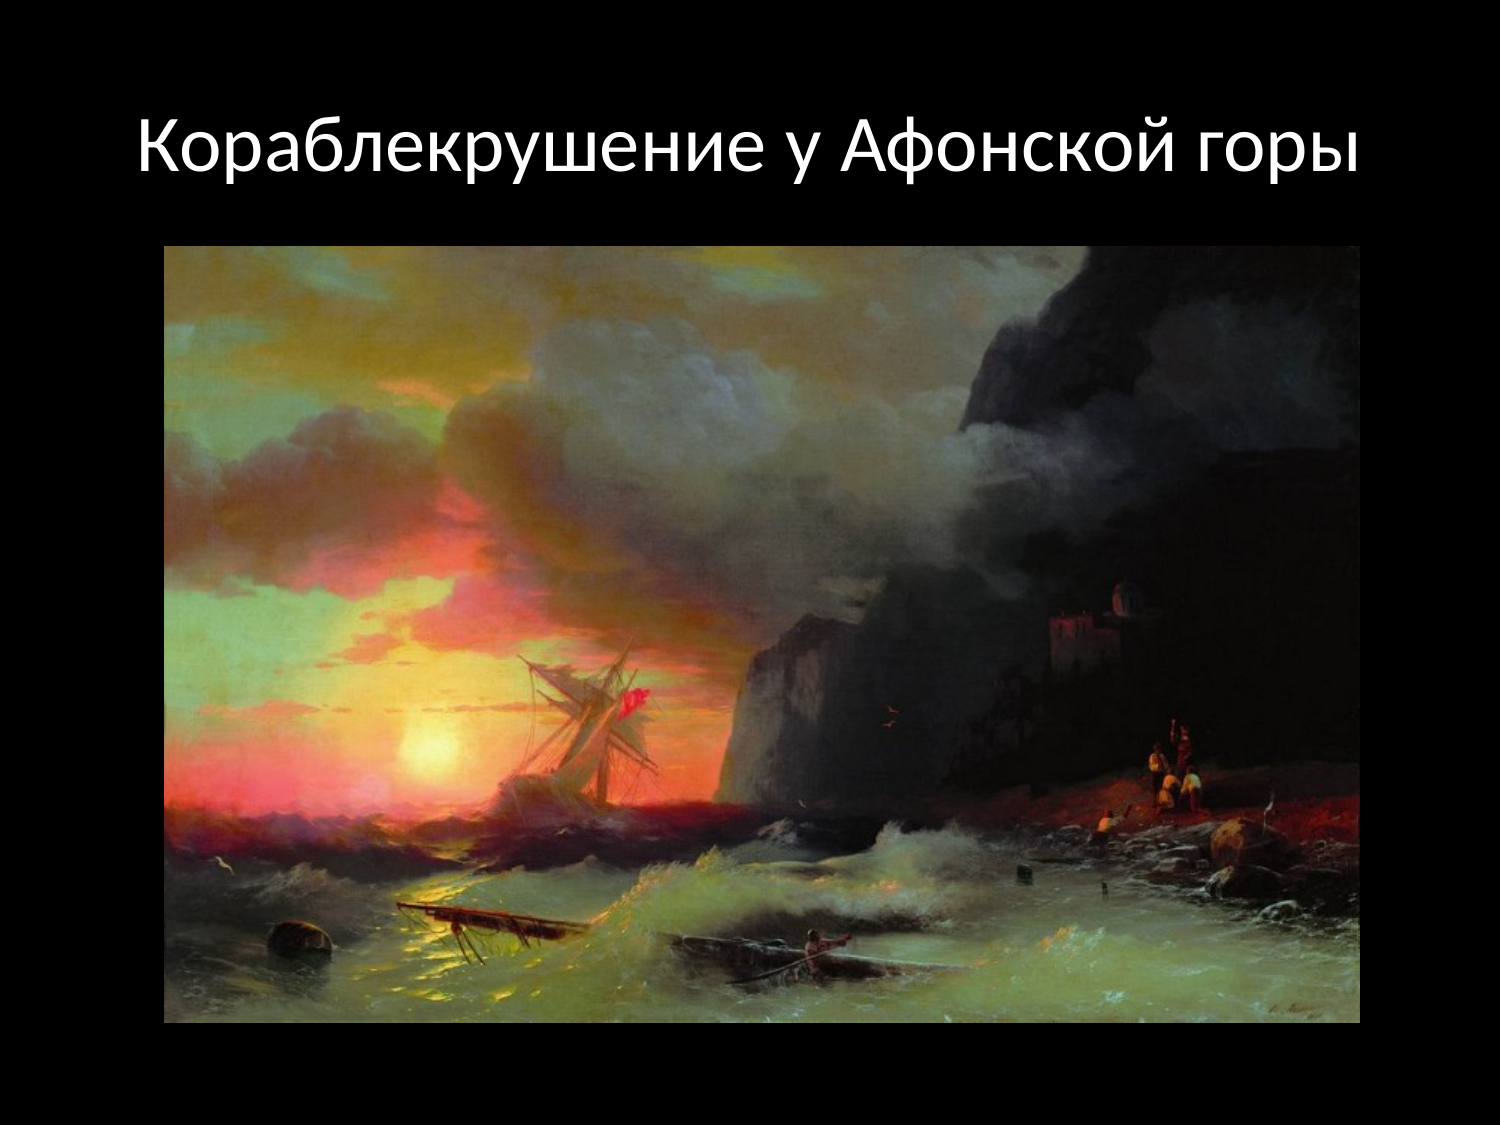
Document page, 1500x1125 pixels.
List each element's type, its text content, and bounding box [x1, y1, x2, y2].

title Кораблекрушение у Афонской горы [75, 45, 1425, 233]
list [163, 245, 1360, 1024]
